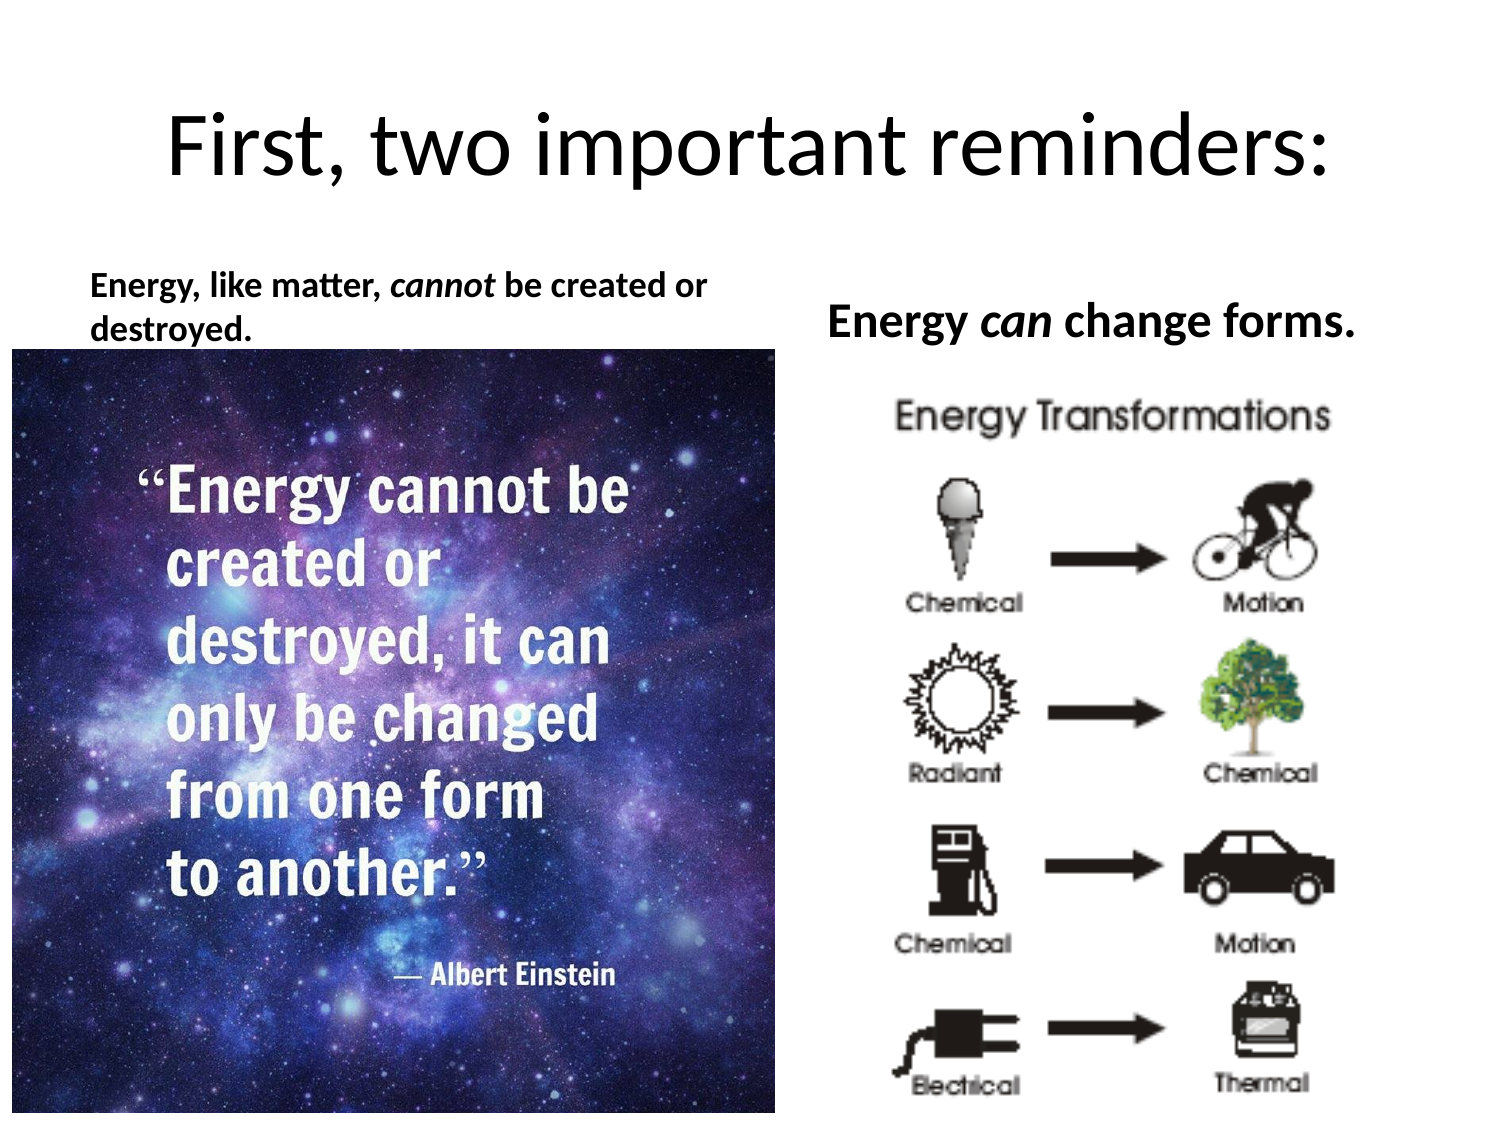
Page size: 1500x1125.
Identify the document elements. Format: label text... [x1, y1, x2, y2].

list Energy can change forms. [812, 249, 1476, 355]
title First, two important reminders: [75, 45, 1425, 233]
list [12, 349, 776, 1113]
list Energy, like matter, cannot be created or destroyed. [75, 251, 738, 348]
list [824, 374, 1376, 1124]
